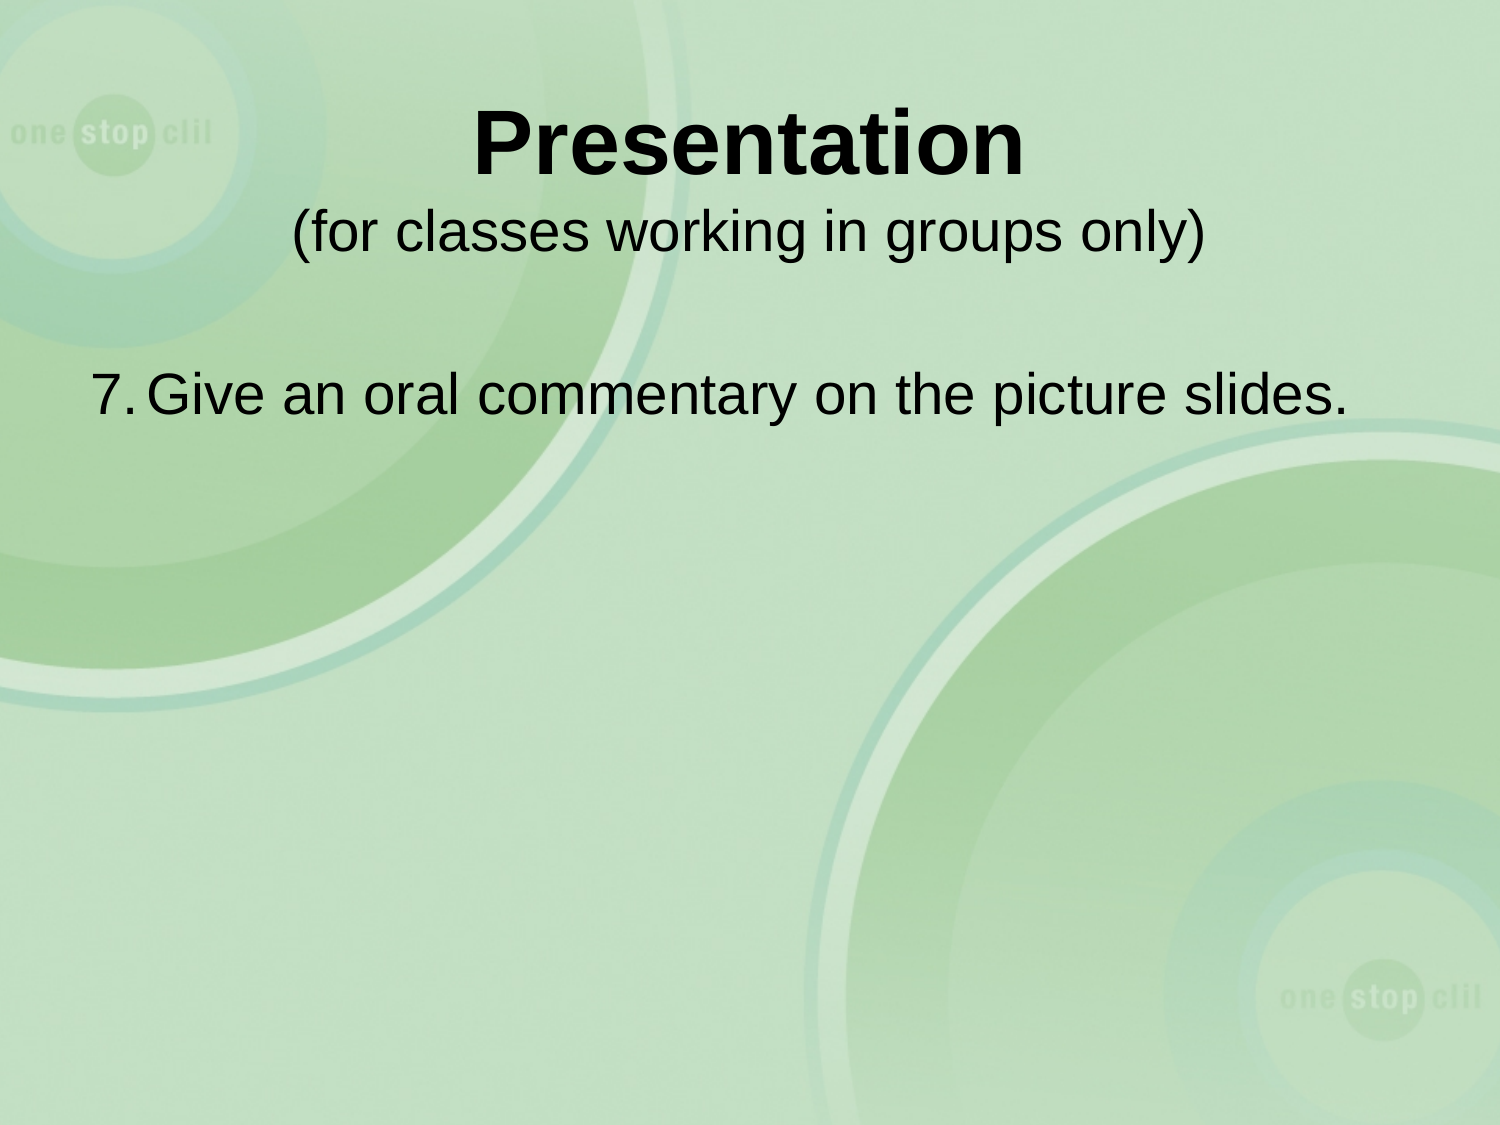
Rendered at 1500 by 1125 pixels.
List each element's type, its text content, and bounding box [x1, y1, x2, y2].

picture [0, 0, 1500, 1125]
title Presentation (for classes working in groups only) [75, 79, 1425, 267]
list 7. Give an oral commentary on the picture slides. [75, 267, 1425, 1010]
